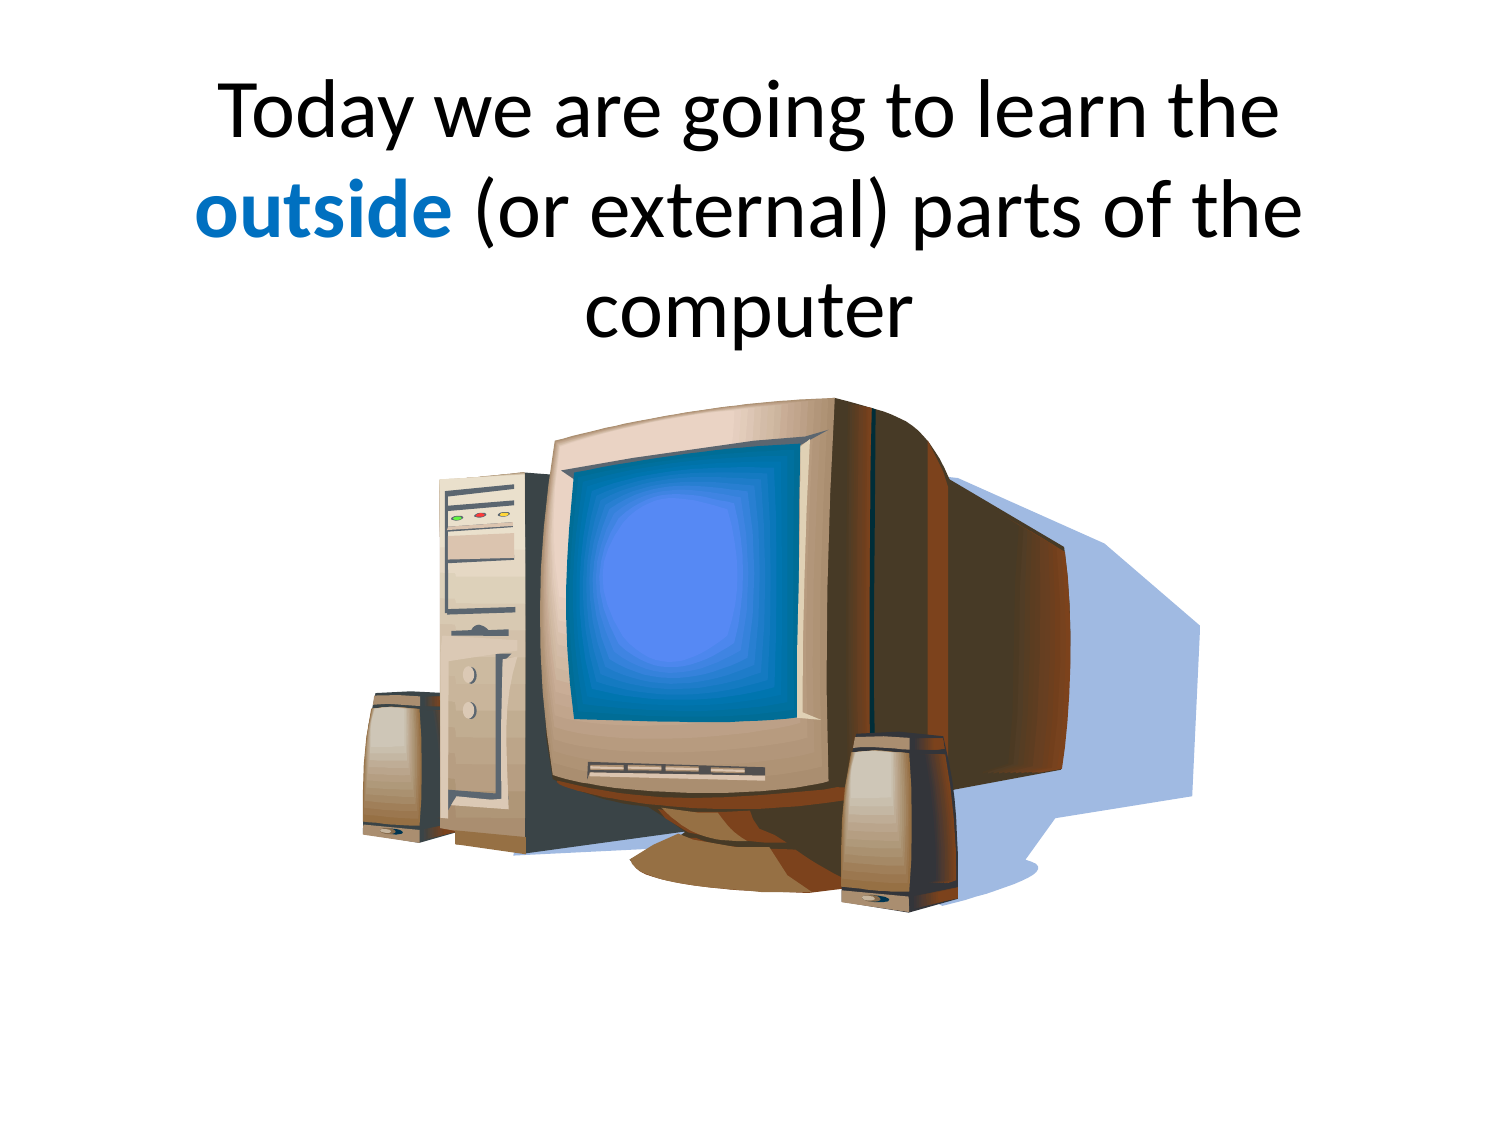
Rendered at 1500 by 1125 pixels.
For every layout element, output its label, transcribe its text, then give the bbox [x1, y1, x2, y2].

title Today we are going to learn the outside (or external) parts of the computer [75, 45, 1425, 363]
picture [362, 397, 1201, 913]
